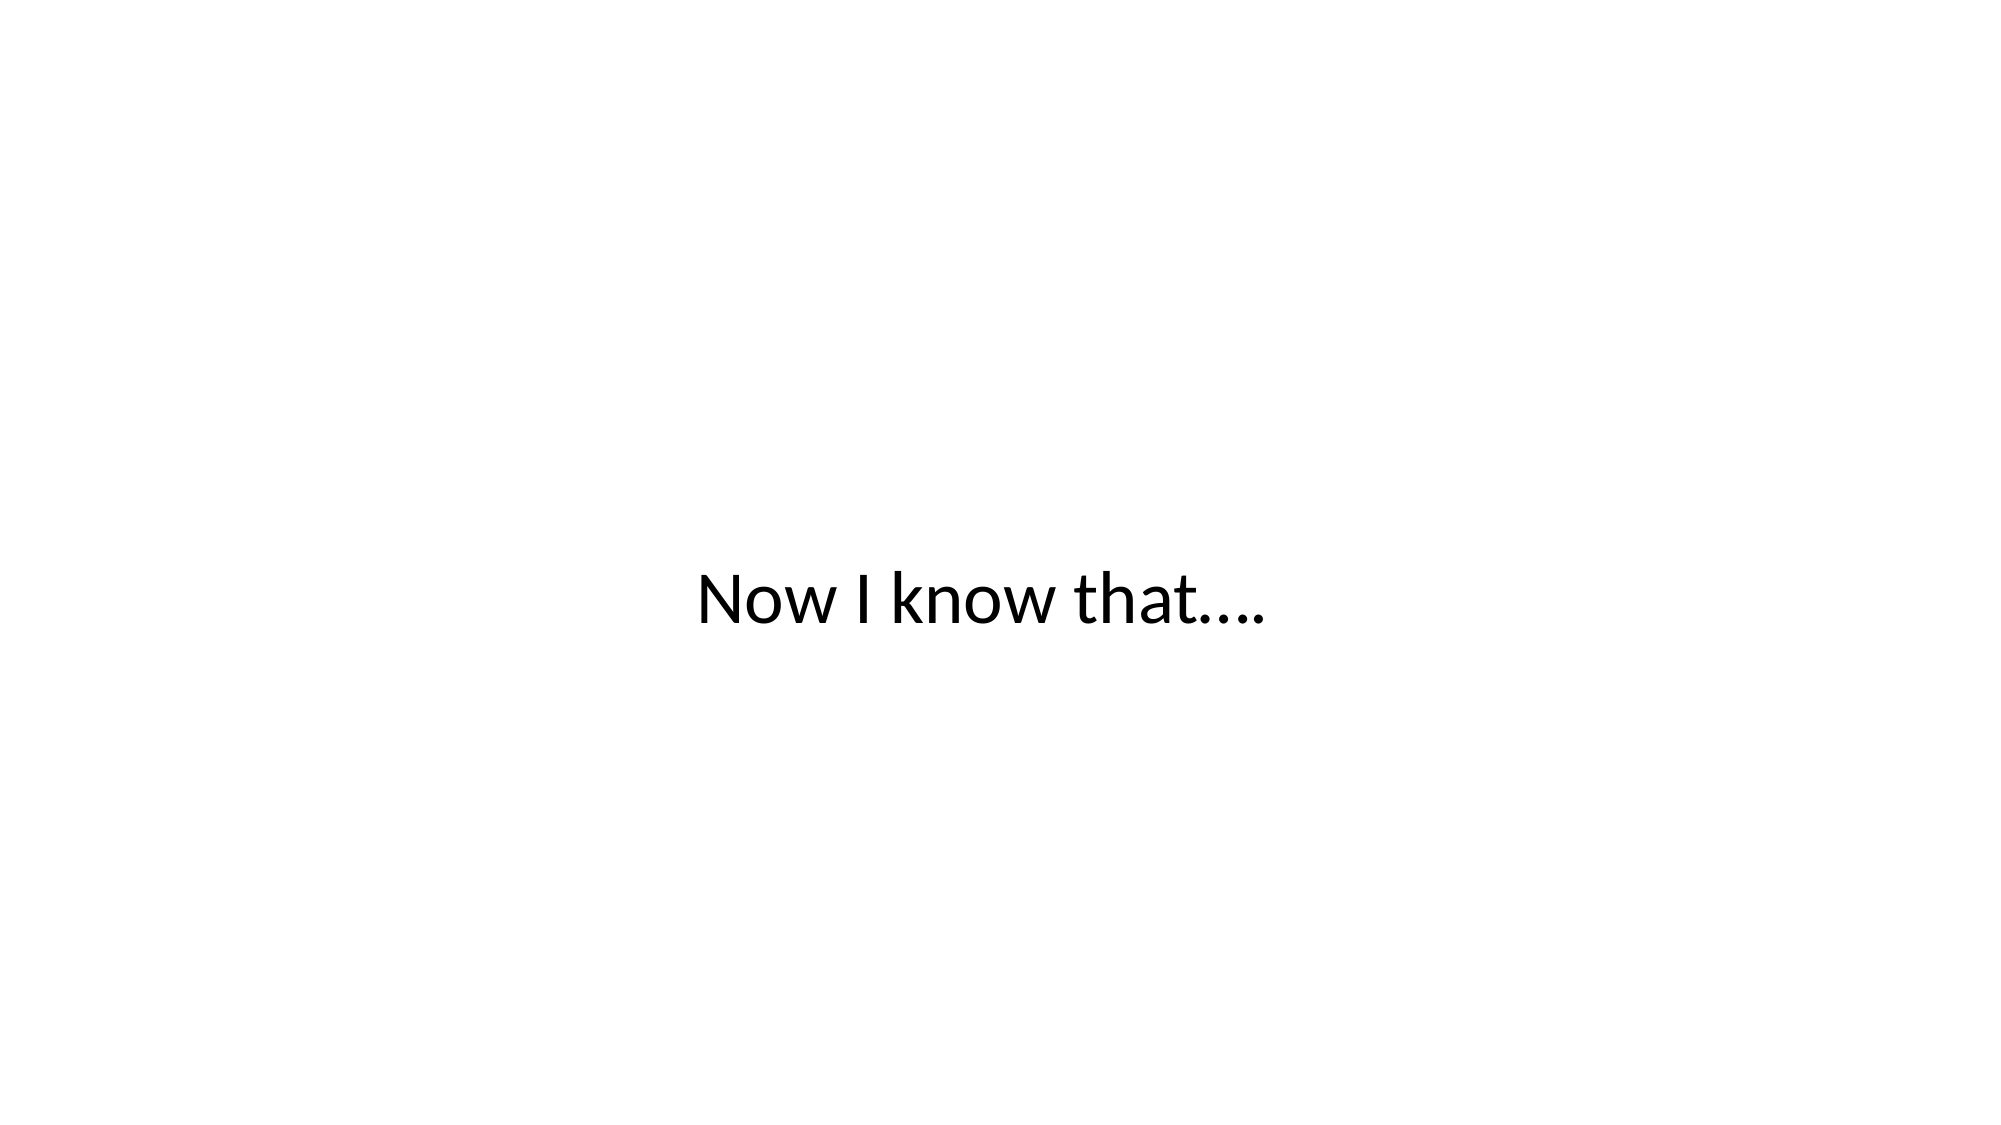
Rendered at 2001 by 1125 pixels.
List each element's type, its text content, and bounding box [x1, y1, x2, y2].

list Now I know that…. [137, 299, 1863, 1014]
